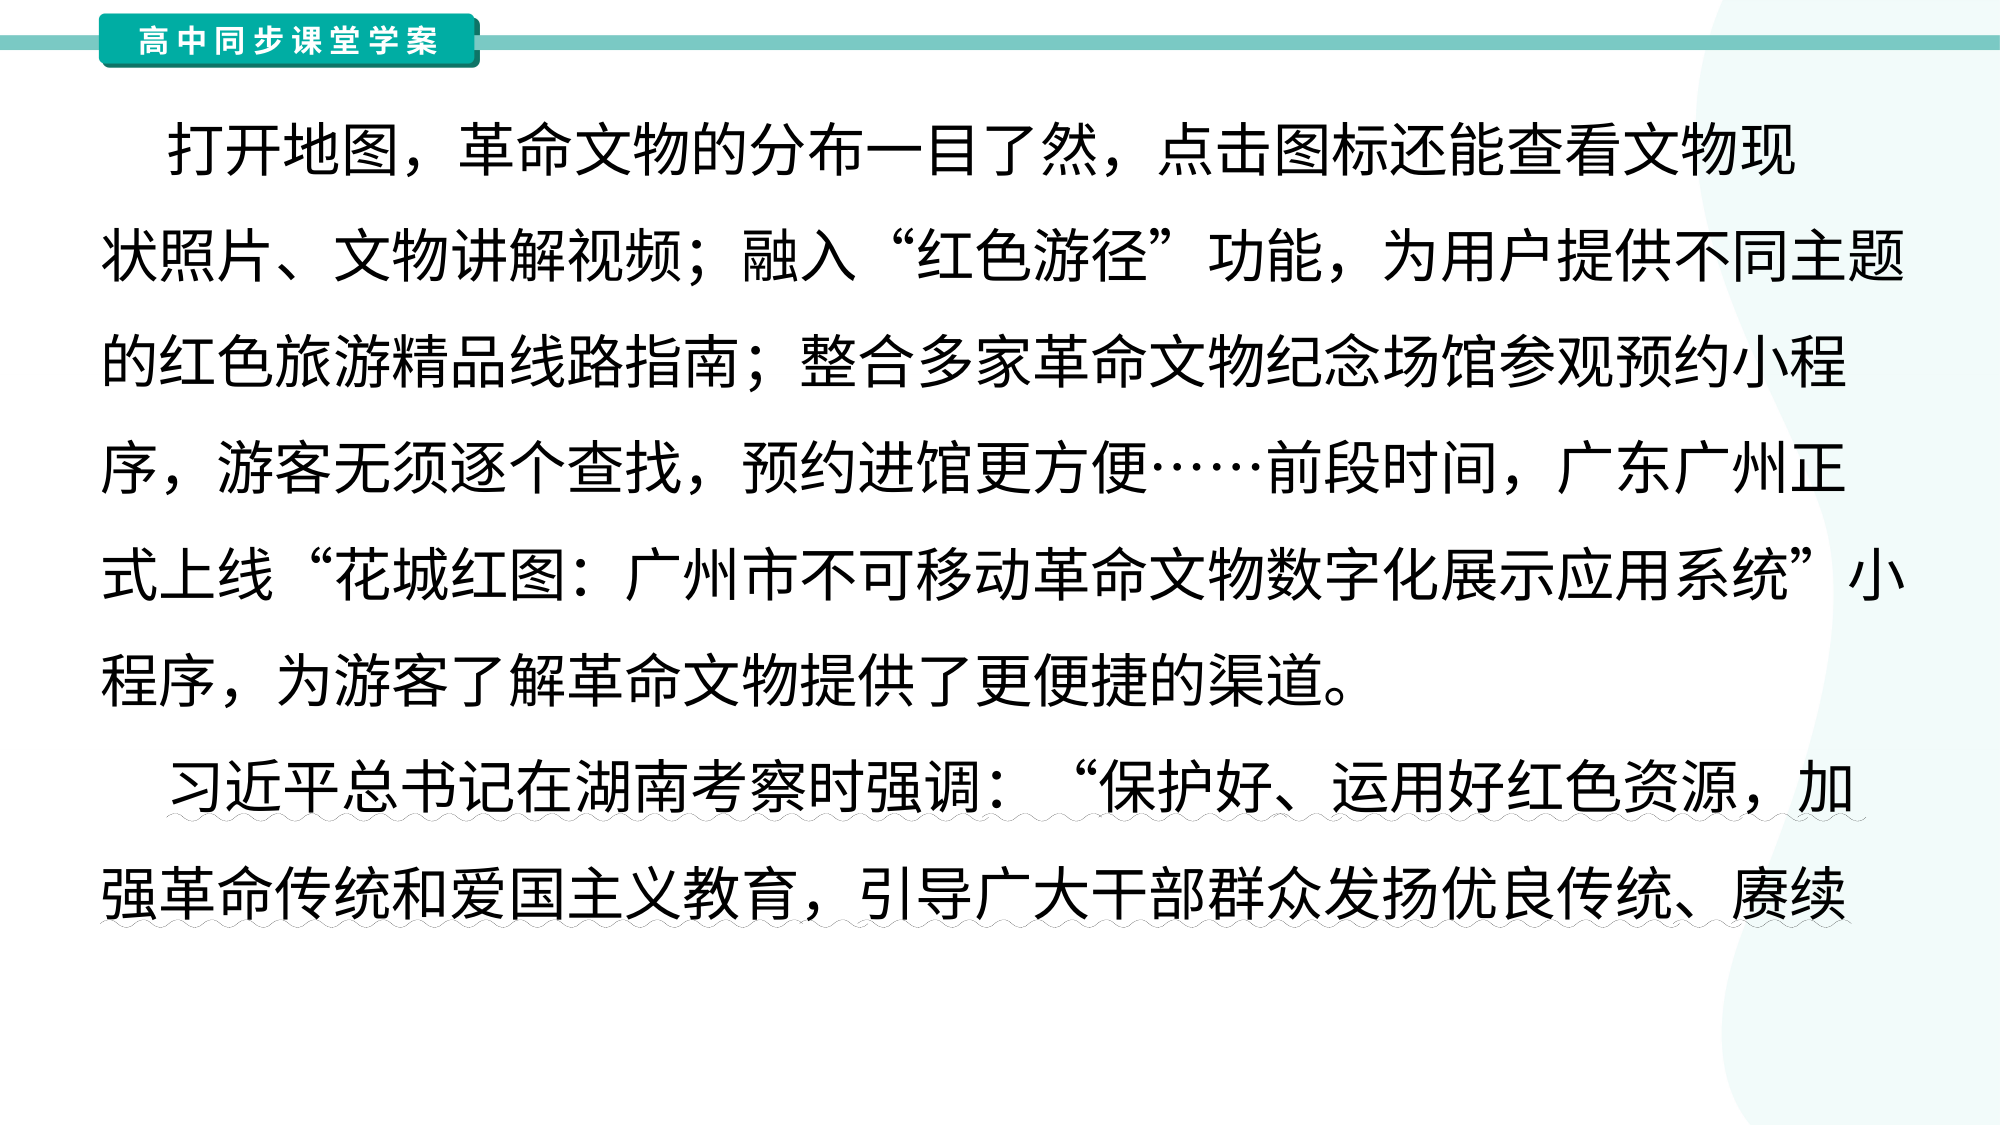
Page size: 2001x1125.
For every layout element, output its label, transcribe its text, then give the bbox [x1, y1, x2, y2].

text_box 打开地图，革命文物的分布一目了然，点击图标还能查看文物现 状照片、文物讲解视频；融入“红色游径”功能，为用户提供不同主题 的红色旅游精品线路指南；整合多家革命文物纪念场馆参观预约小程 序，游客无须逐个查找，预约进馆更方便……前段时间，广东广州正 式上线“花城红图：广州市不可移动革命文物数字化展示应用系统”小 程序，为游客了解革命文物提供了更便捷的渠道。 习近平总书记在湖南考察时强调：“保护好、运用好红色资源，加 强革命传统和爱国主义教育，引导广大干部群众发扬优良传统、赓续 [100, 76, 1899, 927]
picture [0, 0, 2000, 1125]
